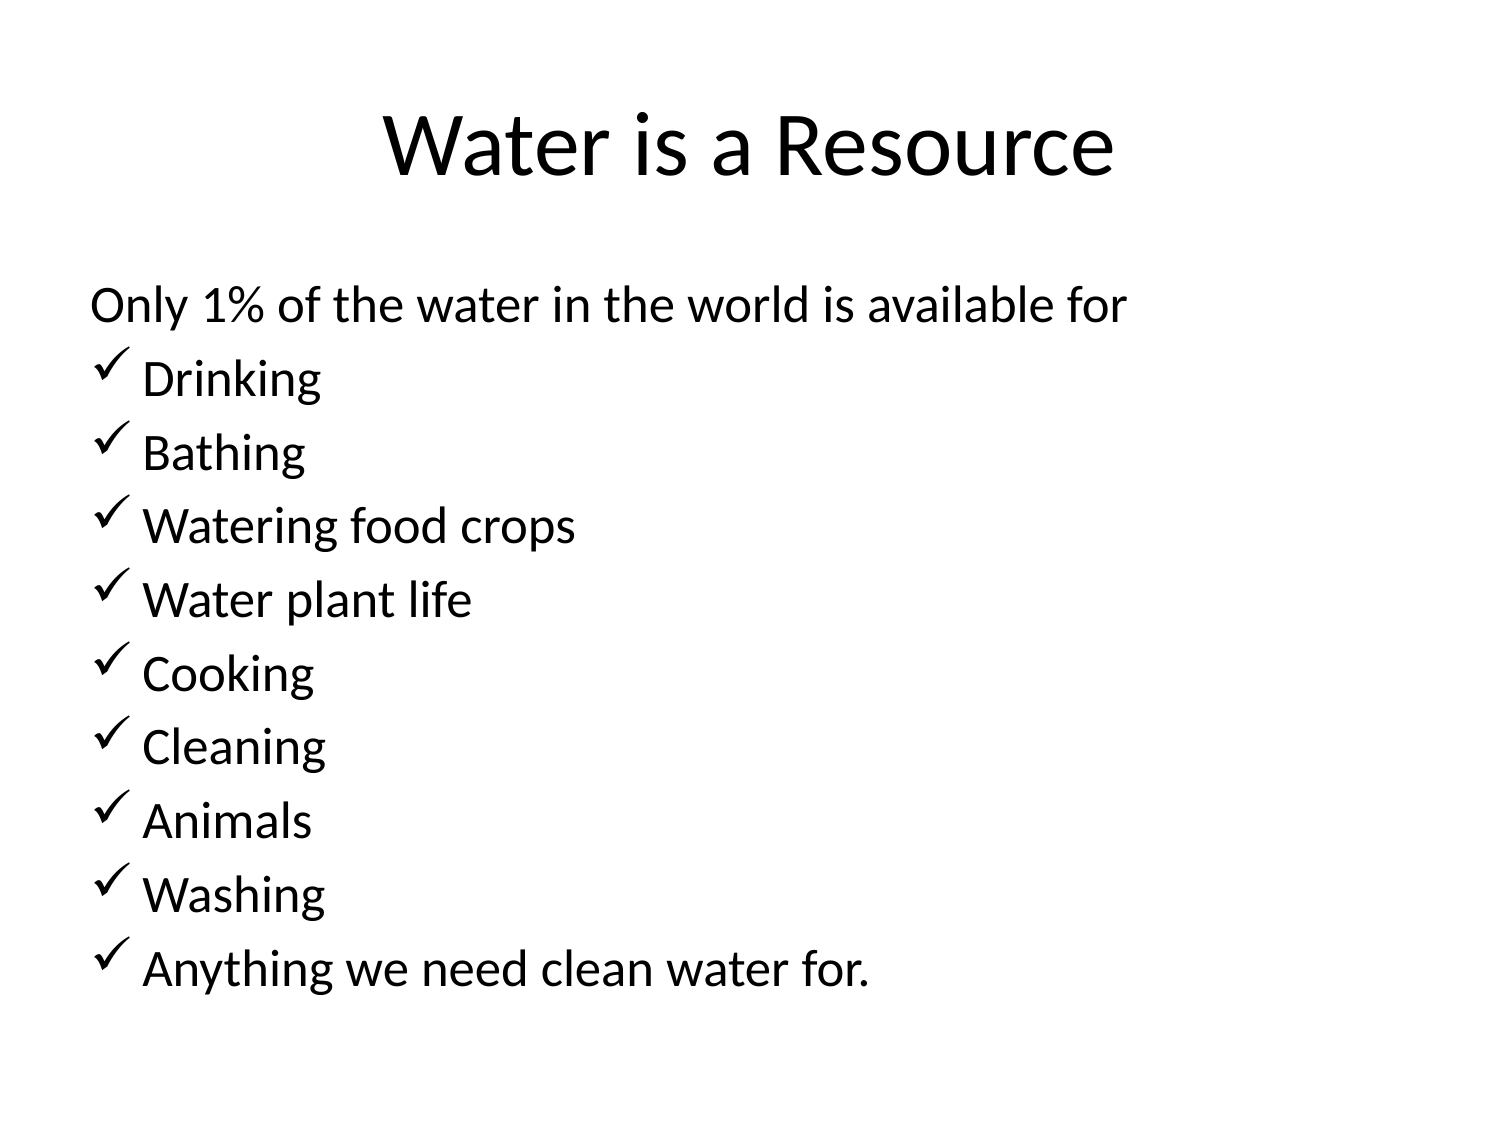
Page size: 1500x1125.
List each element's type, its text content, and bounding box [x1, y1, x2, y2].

title Water is a Resource [75, 45, 1425, 233]
list Only 1% of the water in the world is available for Drinking Bathing Watering food crops Water plant life Cooking Cleaning Animals Washing Anything we need clean water for. [75, 262, 1425, 1005]
